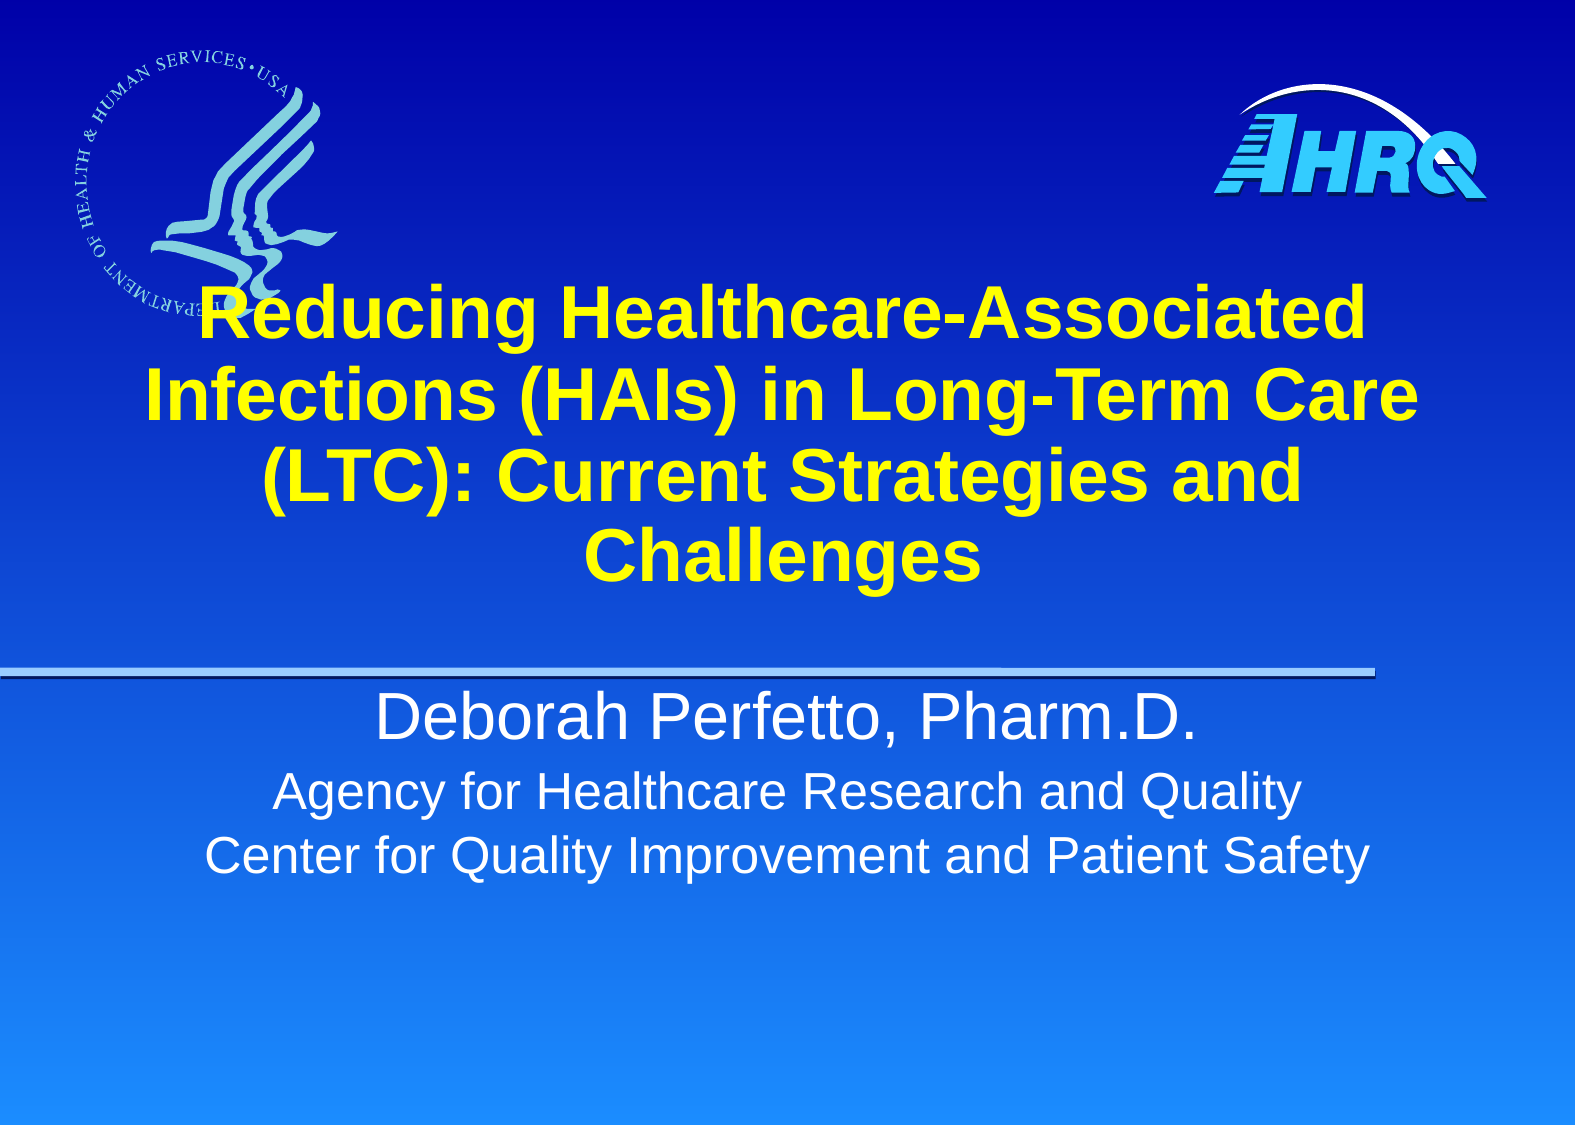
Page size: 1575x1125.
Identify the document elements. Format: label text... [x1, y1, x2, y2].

subtitle Deborah Perfetto, Pharm.D. Agency for Healthcare Research and Quality Center for Quality Improvement and Patient Safety [186, 686, 1388, 1039]
title Reducing Healthcare-Associated Infections (HAIs) in Long-Term Care (LTC): Current Strategies and Challenges [111, 386, 1455, 576]
